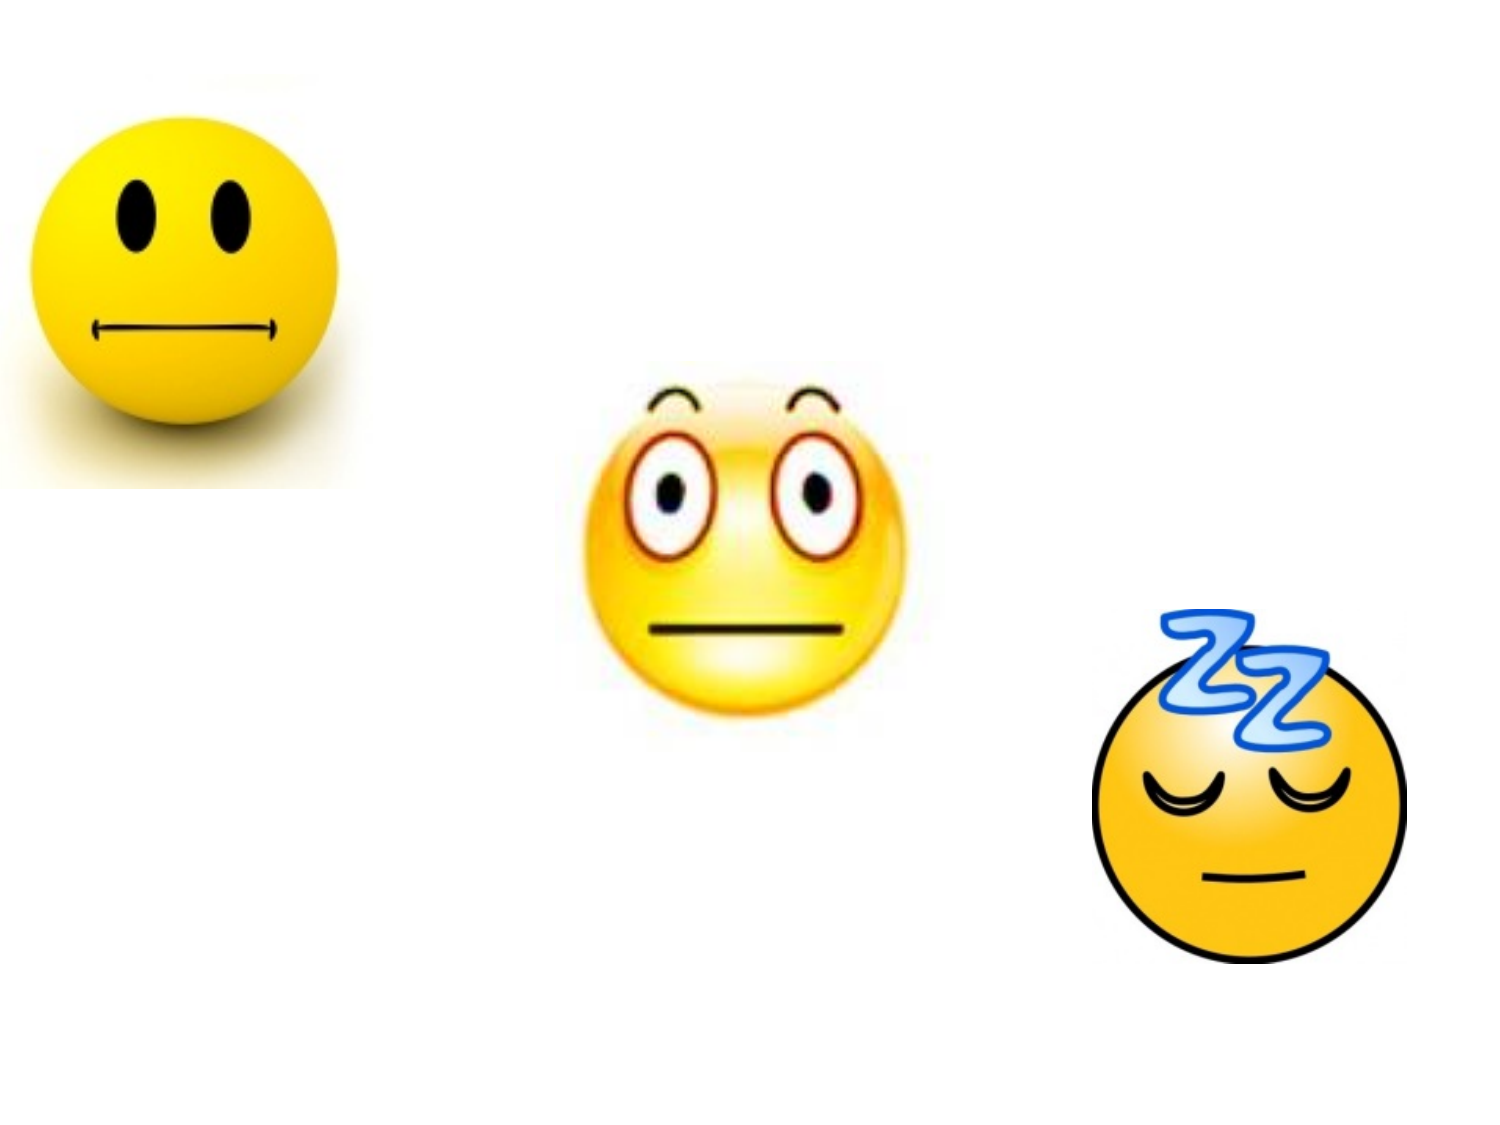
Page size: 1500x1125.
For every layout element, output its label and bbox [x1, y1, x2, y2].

picture [0, 74, 373, 489]
picture [1092, 609, 1407, 965]
picture [554, 361, 946, 752]
